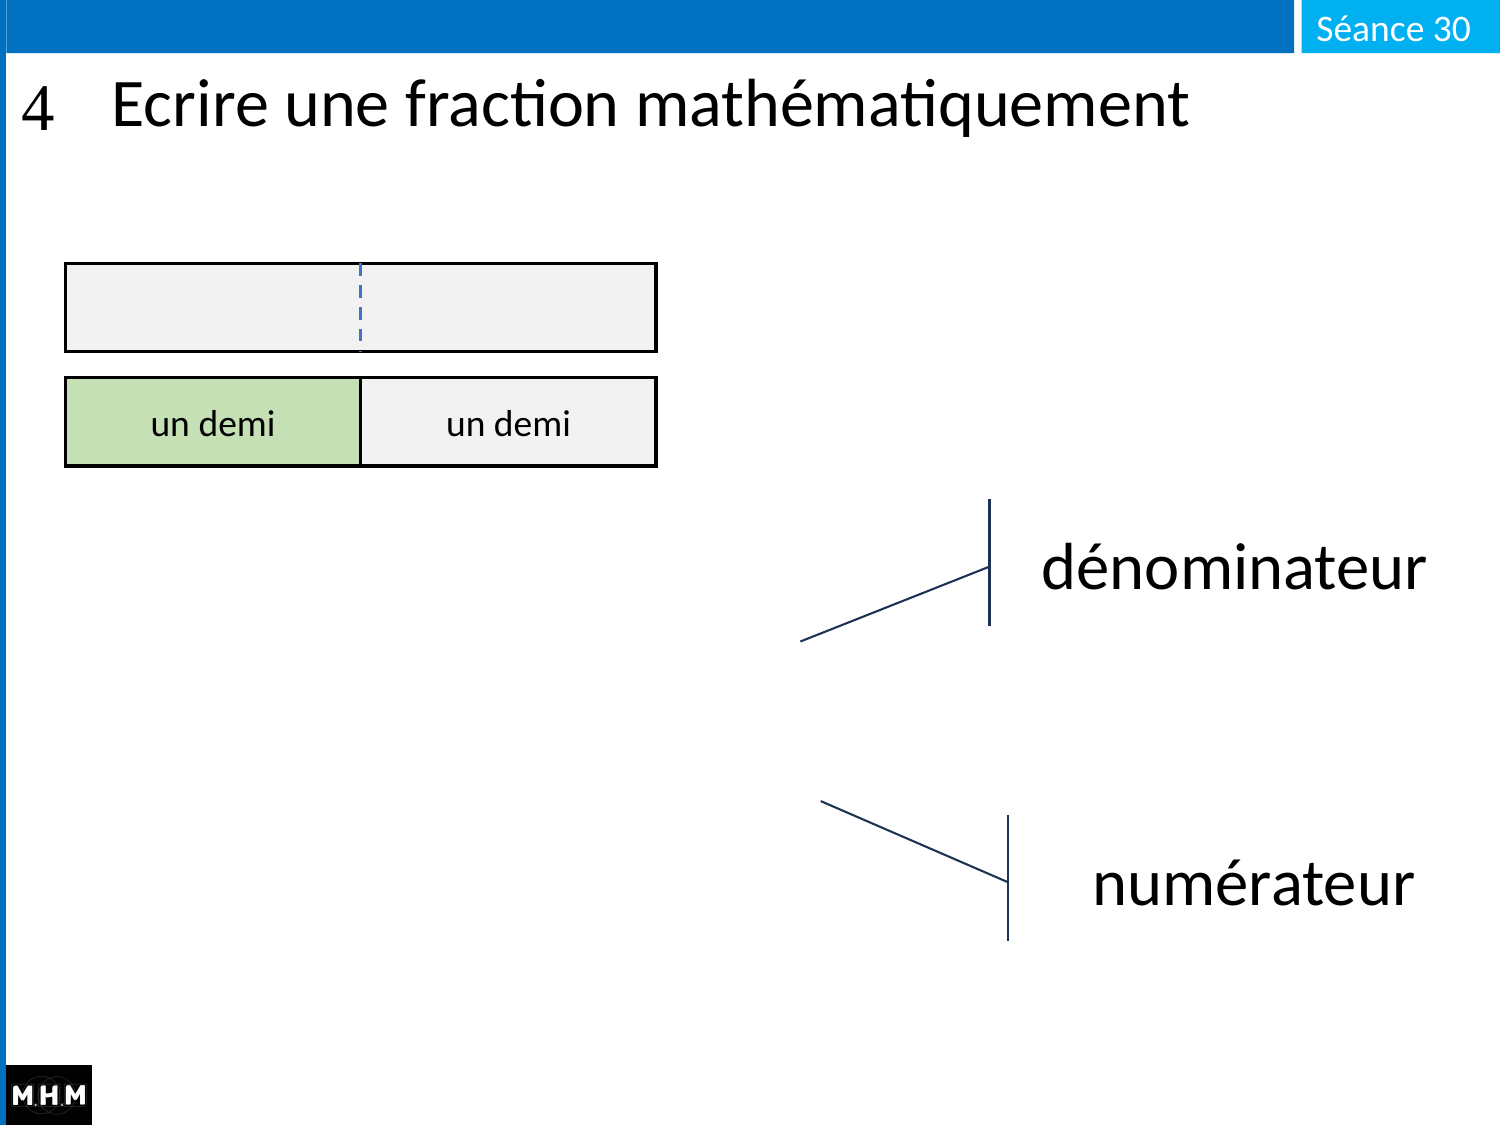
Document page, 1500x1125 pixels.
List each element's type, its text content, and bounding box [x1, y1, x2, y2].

text_box dénominateur [799, 499, 1481, 643]
text_box un demi [65, 376, 360, 467]
title Ecrire une fraction mathématiquement [96, 60, 1391, 150]
text_box un demi [360, 376, 657, 467]
text_box [65, 262, 657, 353]
text_box numérateur [820, 800, 1500, 941]
picture [6, 1065, 92, 1125]
